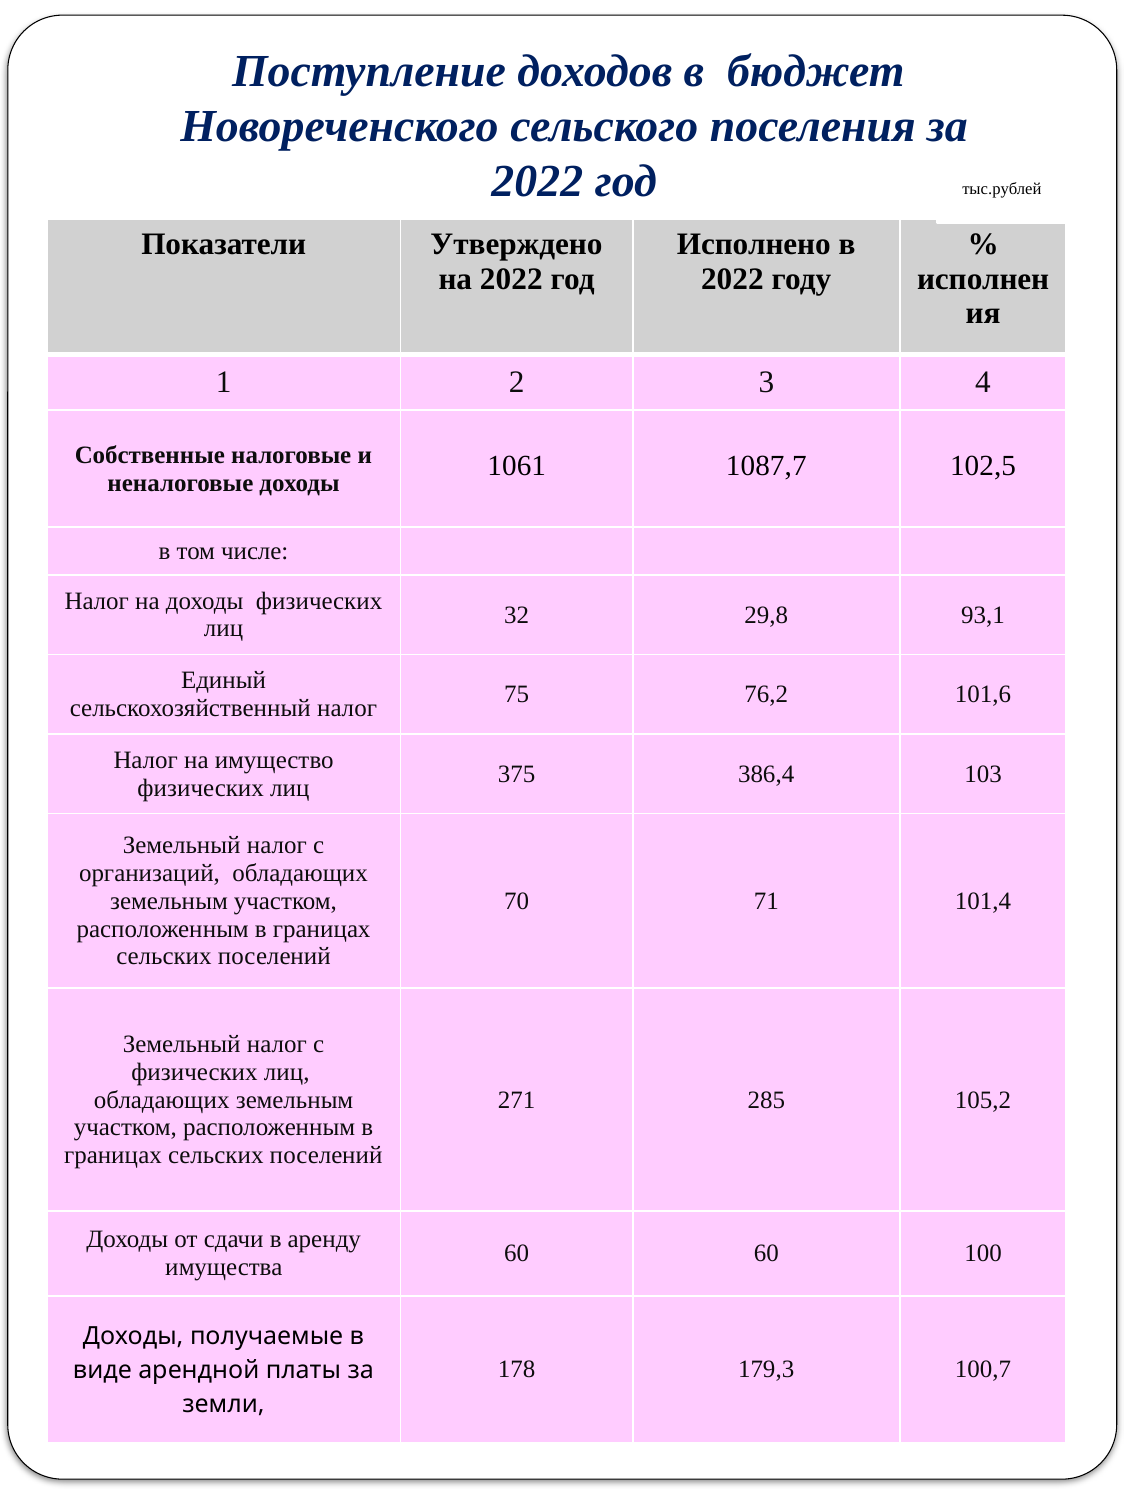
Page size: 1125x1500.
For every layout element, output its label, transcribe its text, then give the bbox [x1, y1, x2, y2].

table_cell 75 [401, 655, 632, 733]
table_cell 60 [634, 1212, 899, 1295]
table_cell 1 [48, 357, 400, 409]
table_cell 103 [901, 735, 1065, 813]
table_cell 285 [634, 989, 899, 1210]
table_cell 101,4 [901, 814, 1065, 987]
table_cell Земельный налог с физических лиц, обладающих земельным участком, расположенным в границах сельских поселений [48, 989, 400, 1210]
table_cell 3 [634, 357, 899, 409]
table_cell 29,8 [634, 576, 899, 654]
table_cell [901, 528, 1065, 574]
table_cell 375 [401, 735, 632, 813]
table_cell 101,6 [901, 655, 1065, 733]
table_cell 178 [401, 1297, 632, 1442]
table_cell Налог на имущество физических лиц [48, 735, 400, 813]
text_box Поступление доходов в бюджет Новореченского сельского поселения за 2022 год [128, 46, 1021, 200]
table_cell 102,5 [901, 411, 1065, 526]
table_cell Единый сельскохозяйственный налог [48, 655, 400, 733]
table_header Утверждено на 2022 год [401, 220, 632, 352]
table_cell Налог на доходы физических лиц [48, 576, 400, 654]
table_cell 32 [401, 576, 632, 654]
table_cell 1061 [401, 411, 632, 526]
table_cell 271 [401, 989, 632, 1210]
table_cell 70 [401, 814, 632, 987]
table_cell 2 [401, 357, 632, 409]
table_cell Земельный налог с организаций, обладающих земельным участком, расположенным в границах сельских поселений [48, 814, 400, 987]
table_cell [634, 528, 899, 574]
table_cell Доходы, получаемые в виде арендной платы за земли, [48, 1297, 400, 1442]
text_box тыс.рублей [936, 151, 1067, 224]
table_header Исполнено в 2022 году [634, 220, 899, 352]
table_cell Собственные налоговые и неналоговые доходы [48, 411, 400, 526]
table_cell Доходы от сдачи в аренду имущества [48, 1212, 400, 1295]
table_header Показатели [48, 220, 400, 352]
table_cell [401, 528, 632, 574]
table_header % исполнения [901, 220, 1065, 352]
table_cell 179,3 [634, 1297, 899, 1442]
table_cell 76,2 [634, 655, 899, 733]
table_cell в том числе: [48, 528, 400, 574]
table_cell 1087,7 [634, 411, 899, 526]
table_cell 386,4 [634, 735, 899, 813]
table_cell 100 [901, 1212, 1065, 1295]
table_cell 100,7 [901, 1297, 1065, 1442]
table_cell 60 [401, 1212, 632, 1295]
table_cell 4 [901, 357, 1065, 409]
table_cell 71 [634, 814, 899, 987]
table_cell 105,2 [901, 989, 1065, 1210]
table_cell 93,1 [901, 576, 1065, 654]
